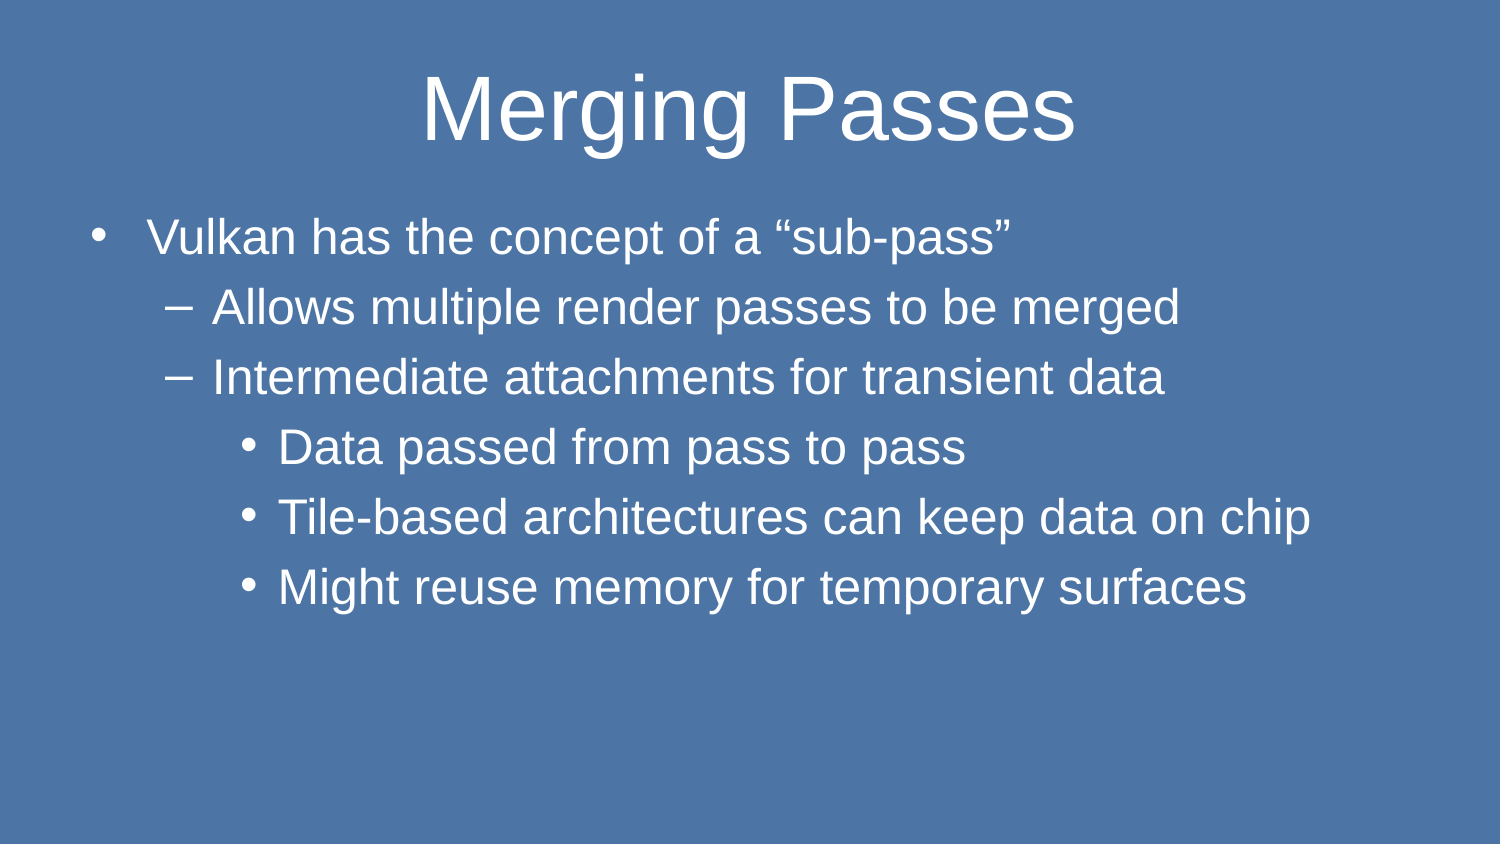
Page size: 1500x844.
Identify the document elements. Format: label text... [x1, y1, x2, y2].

list Vulkan has the concept of a “sub-pass” Allows multiple render passes to be merged Intermediate attachments for transient data Data passed from pass to pass Tile-based architectures can keep data on chip Might reuse memory for temporary surfaces [75, 196, 1425, 754]
title Merging Passes [75, 33, 1425, 175]
